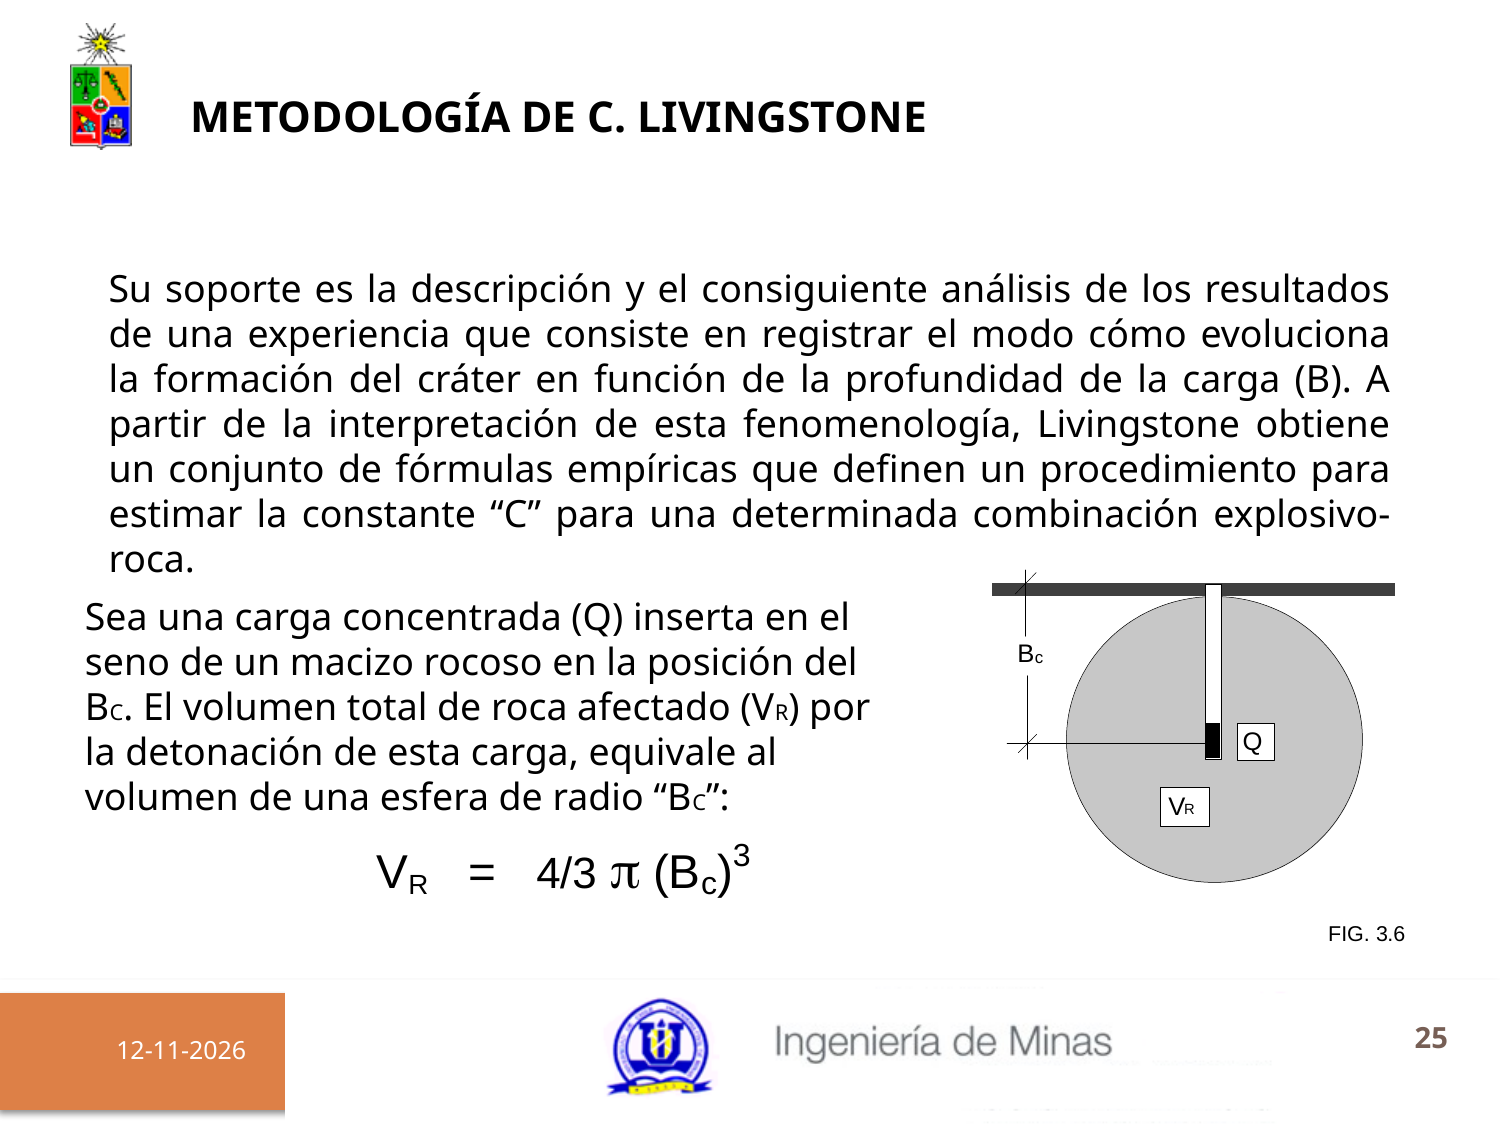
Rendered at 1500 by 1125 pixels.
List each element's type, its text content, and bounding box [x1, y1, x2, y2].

picture [285, 980, 1500, 1125]
text_box Metodología de c. livingstone [175, 81, 1266, 148]
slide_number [12, 995, 279, 1108]
picture [351, 808, 813, 927]
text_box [948, 506, 1435, 974]
picture [69, 23, 132, 151]
text_box Su soporte es la descripción y el consiguiente análisis de los resultados de una experiencia que consiste en registrar el modo cómo evoluciona la formación del cráter en función de la profundidad de la carga (B). A partir de la interpretación de esta fenomenología, Livingstone obtiene un conjunto de fórmulas empíricas que definen un procedimiento para estimar la constante “C” para una determinada combinación explosivo-roca. [93, 257, 1407, 588]
text_box Sea una carga concentrada (Q) inserta en el seno de un macizo rocoso en la posición del BC. El volumen total de roca afectado (VR) por la detonación de esta carga, equivale al volumen de una esfera de radio “BC”: [70, 585, 903, 826]
